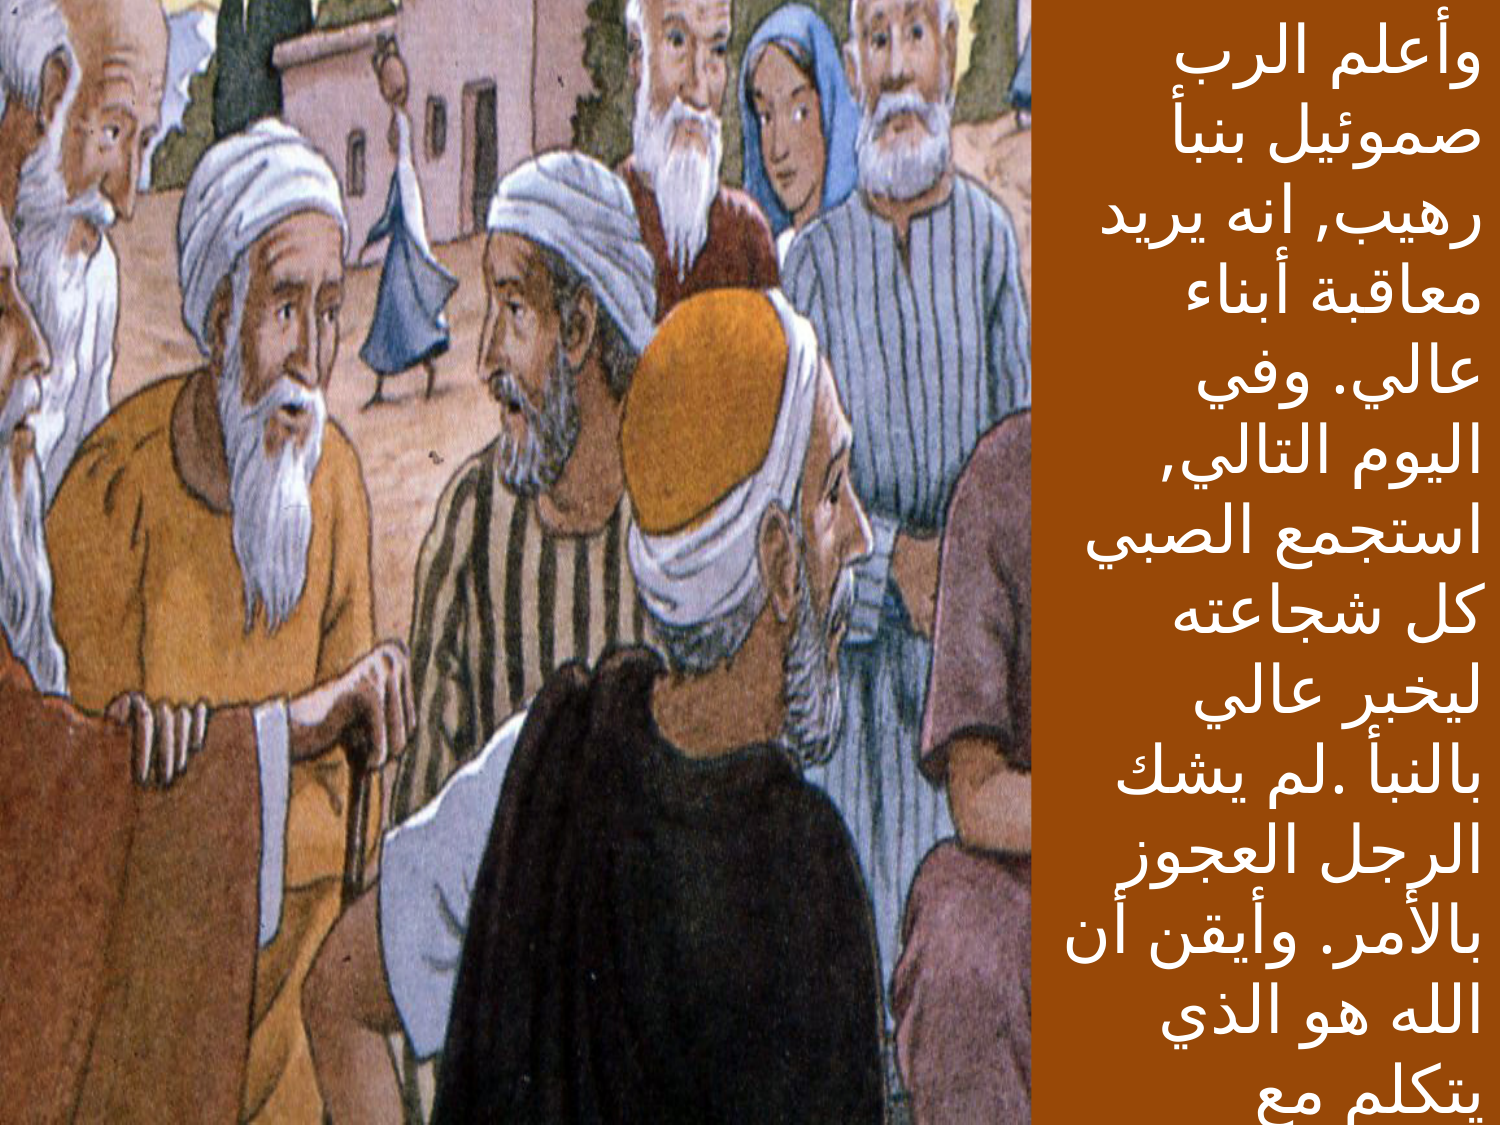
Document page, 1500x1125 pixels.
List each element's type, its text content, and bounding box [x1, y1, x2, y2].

picture [0, 0, 1032, 1125]
text_box وأعلم الرب صموئيل بنبأ رهيب, انه يريد معاقبة أبناء عالي. وفي اليوم التالي, استجمع الصبي كل شجاعته ليخبر عالي بالنبأ .لم يشك الرجل العجوز بالأمر. وأيقن أن الله هو الذي يتكلم مع صموئيل, وبسرعة علم الناس بأن صموئيل يتكلم باسم الرب. [1032, 0, 1500, 1125]
